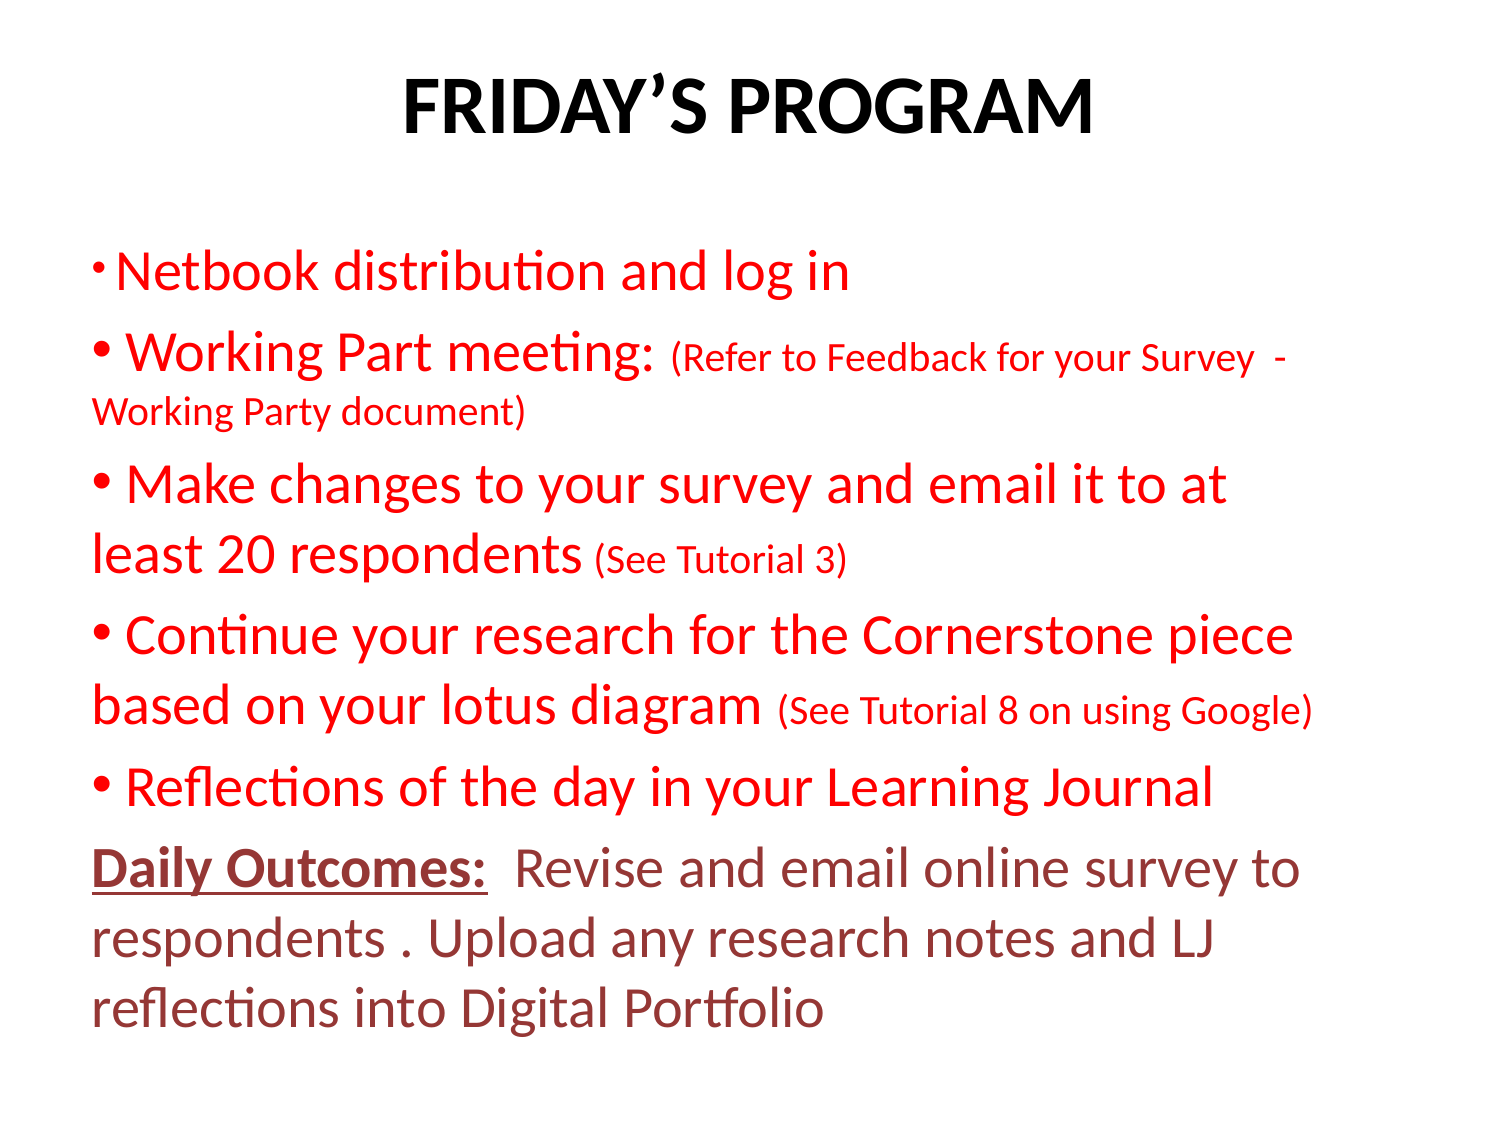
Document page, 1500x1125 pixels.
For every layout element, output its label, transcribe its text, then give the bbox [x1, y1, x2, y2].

list Netbook distribution and log in Working Part meeting: (Refer to Feedback for your Survey -Working Party document) Make changes to your survey and email it to at least 20 respondents (See Tutorial 3) Continue your research for the Cornerstone piece based on your lotus diagram (See Tutorial 8 on using Google) Reflections of the day in your Learning Journal Daily Outcomes: Revise and email online survey to respondents . Upload any research notes and LJ reflections into Digital Portfolio [76, 160, 1352, 1047]
title Friday’s program [112, 42, 1388, 173]
